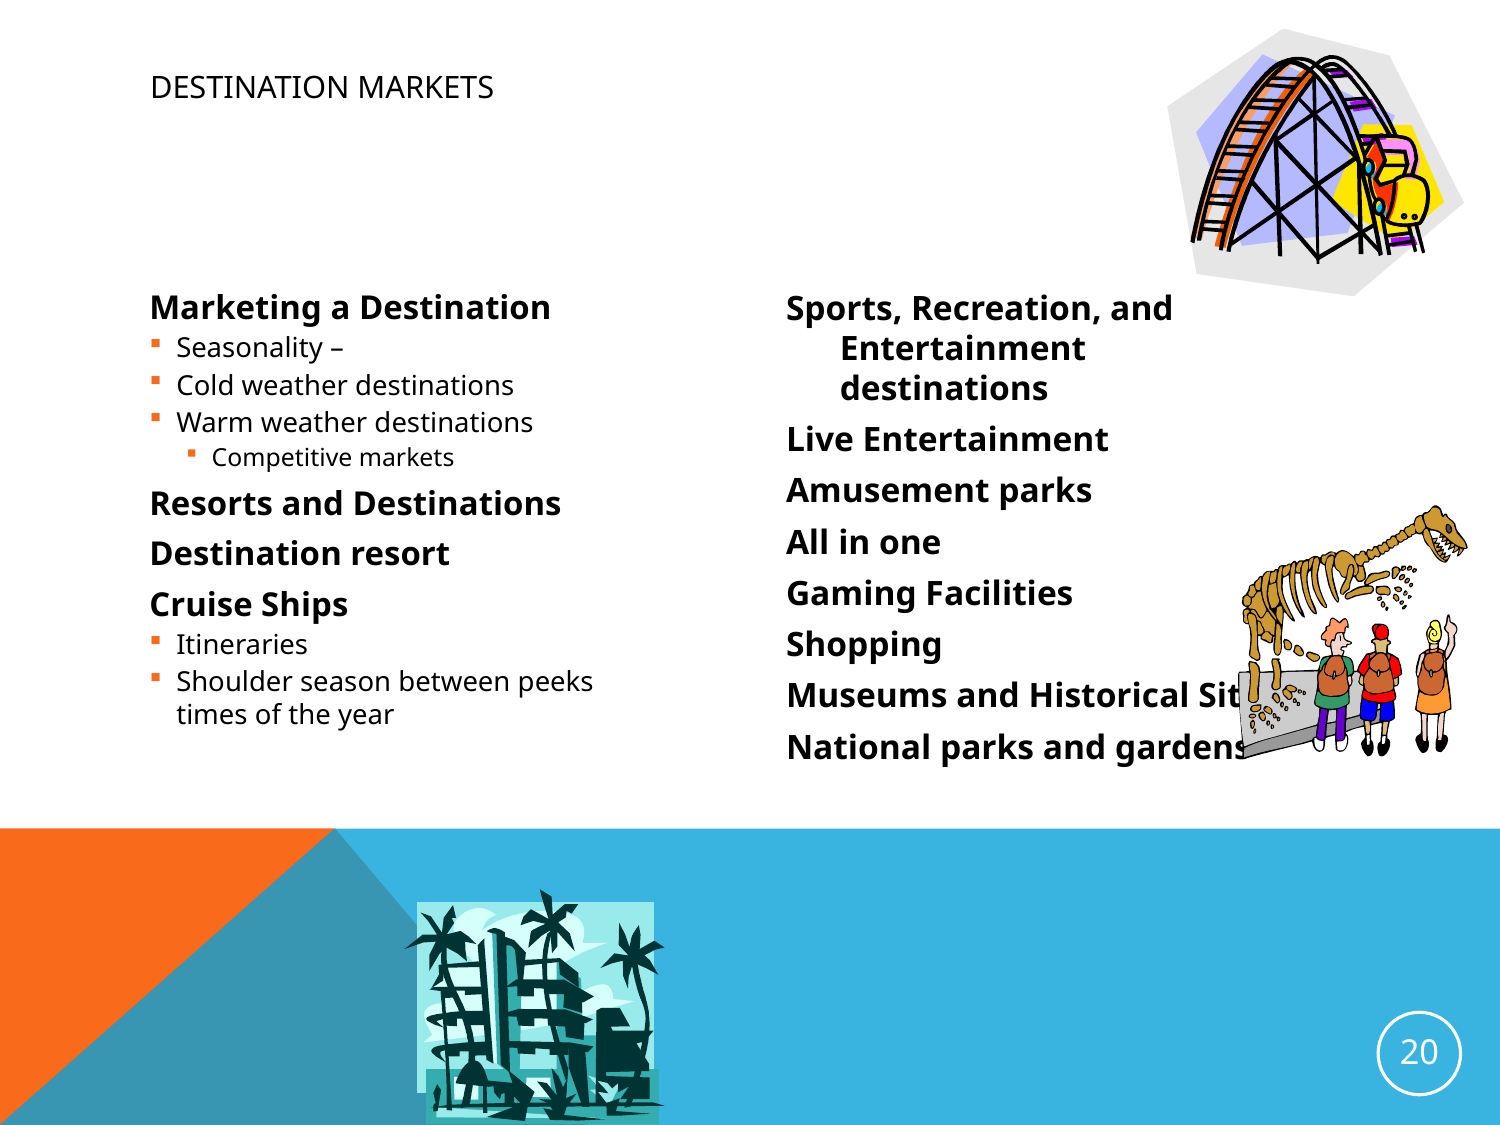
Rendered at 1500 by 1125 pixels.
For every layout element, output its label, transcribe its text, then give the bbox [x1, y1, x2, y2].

title Destination Markets [135, 60, 1162, 150]
list Marketing a Destination Seasonality – Cold weather destinations Warm weather destinations Competitive markets Resorts and Destinations Destination resort Cruise Ships Itineraries Shoulder season between peeks times of the year [134, 279, 660, 790]
picture [1237, 499, 1468, 762]
picture [404, 889, 665, 1125]
list Sports, Recreation, and Entertainment destinations Live Entertainment Amusement parks All in one Gaming Facilities Shopping Museums and Historical Sites National parks and gardens [771, 279, 1296, 790]
slide_number 20 [1376, 1010, 1463, 1097]
picture [1167, 24, 1468, 301]
